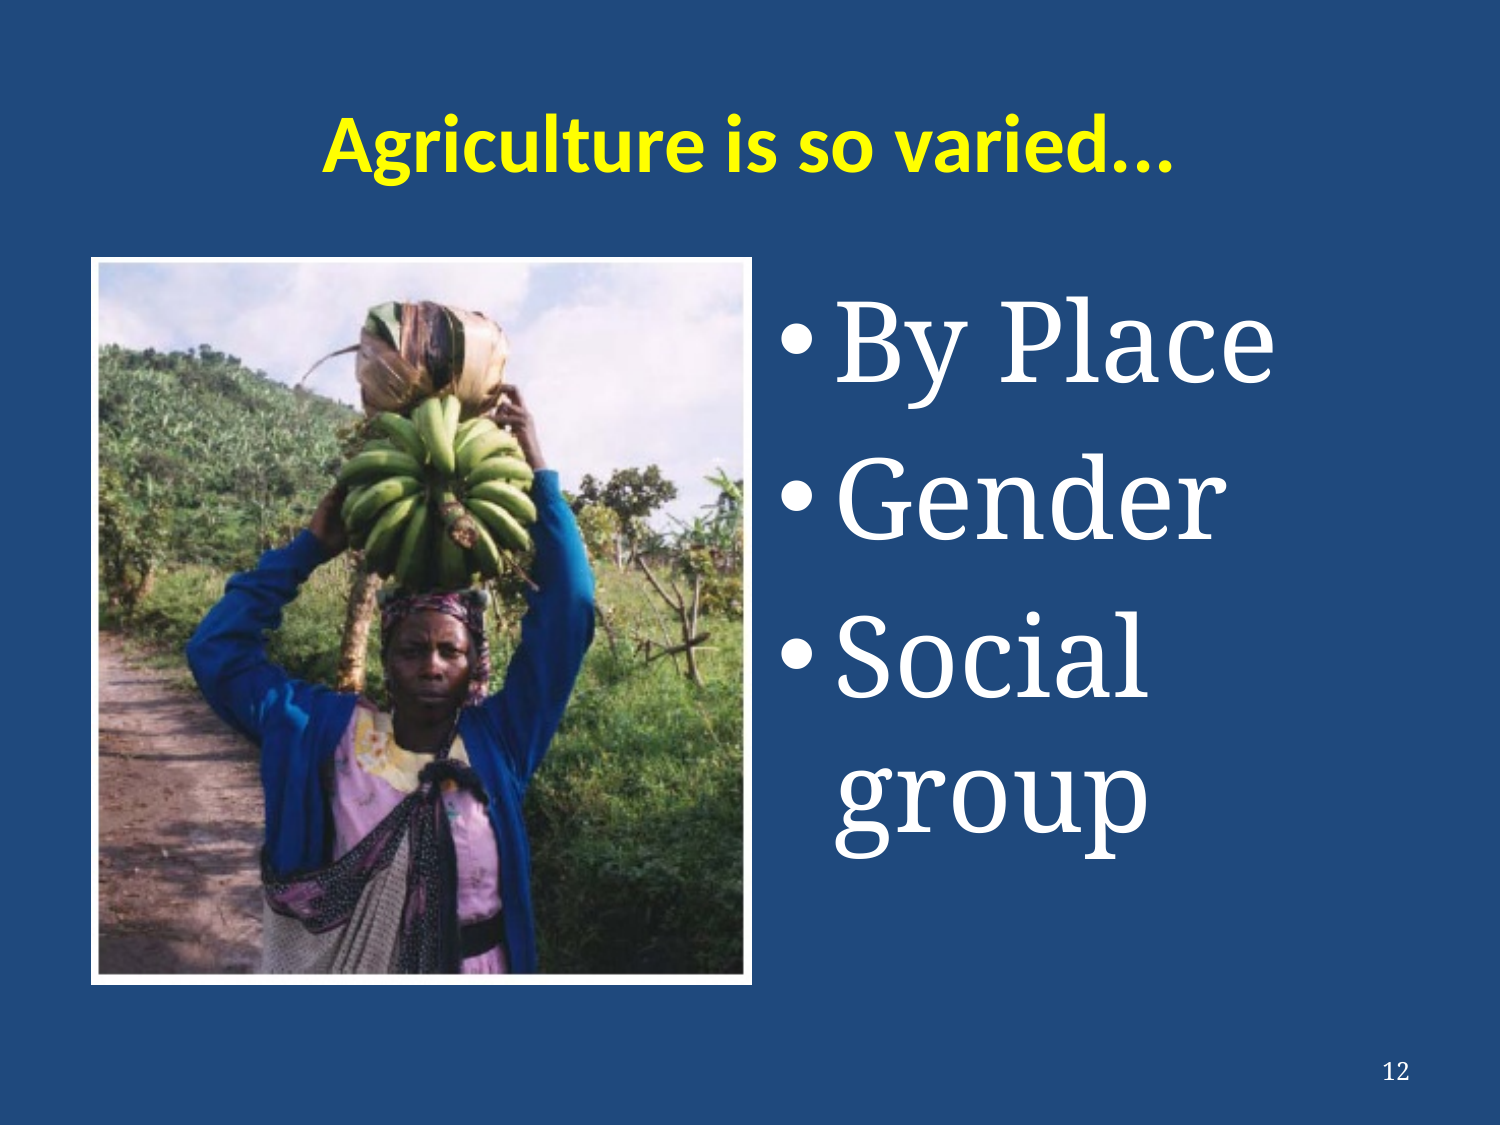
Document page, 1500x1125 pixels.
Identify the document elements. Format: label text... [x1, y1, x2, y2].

title Agriculture is so varied... [74, 44, 1426, 233]
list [91, 257, 752, 985]
slide_number 12 [1074, 1042, 1425, 1103]
list By Place Gender Social group [762, 262, 1426, 1006]
